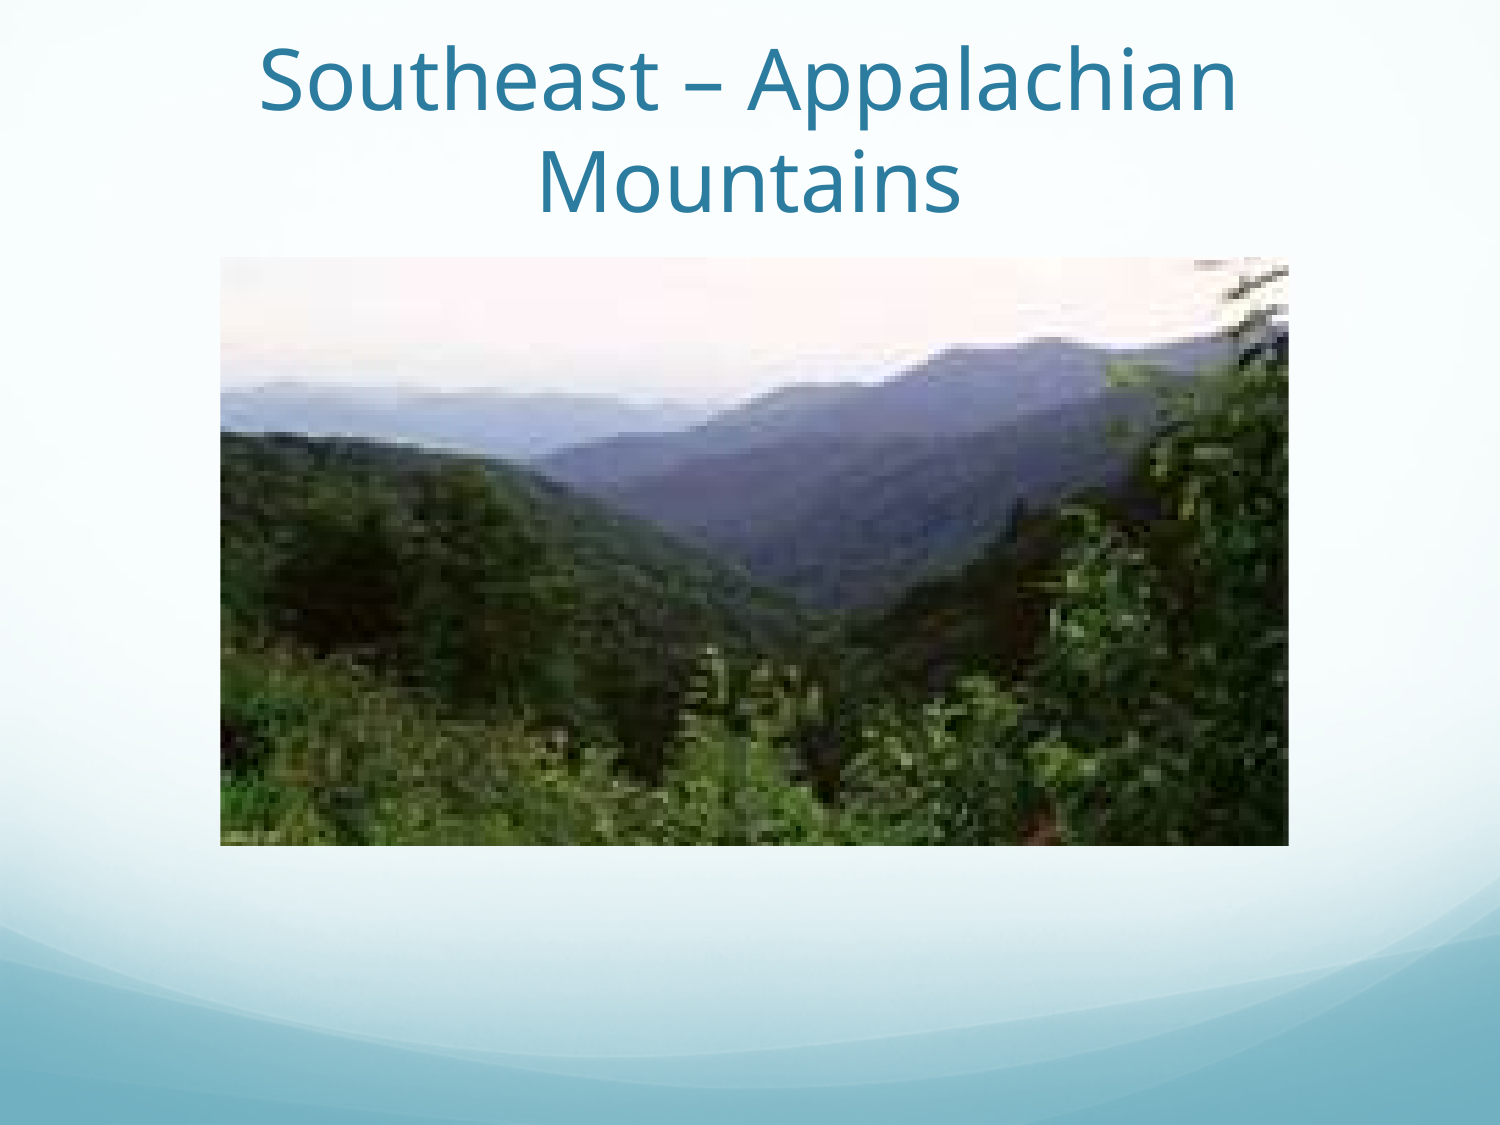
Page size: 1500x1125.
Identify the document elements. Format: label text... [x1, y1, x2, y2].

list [219, 257, 1290, 846]
title Southeast – Appalachian Mountains [90, 17, 1410, 237]
